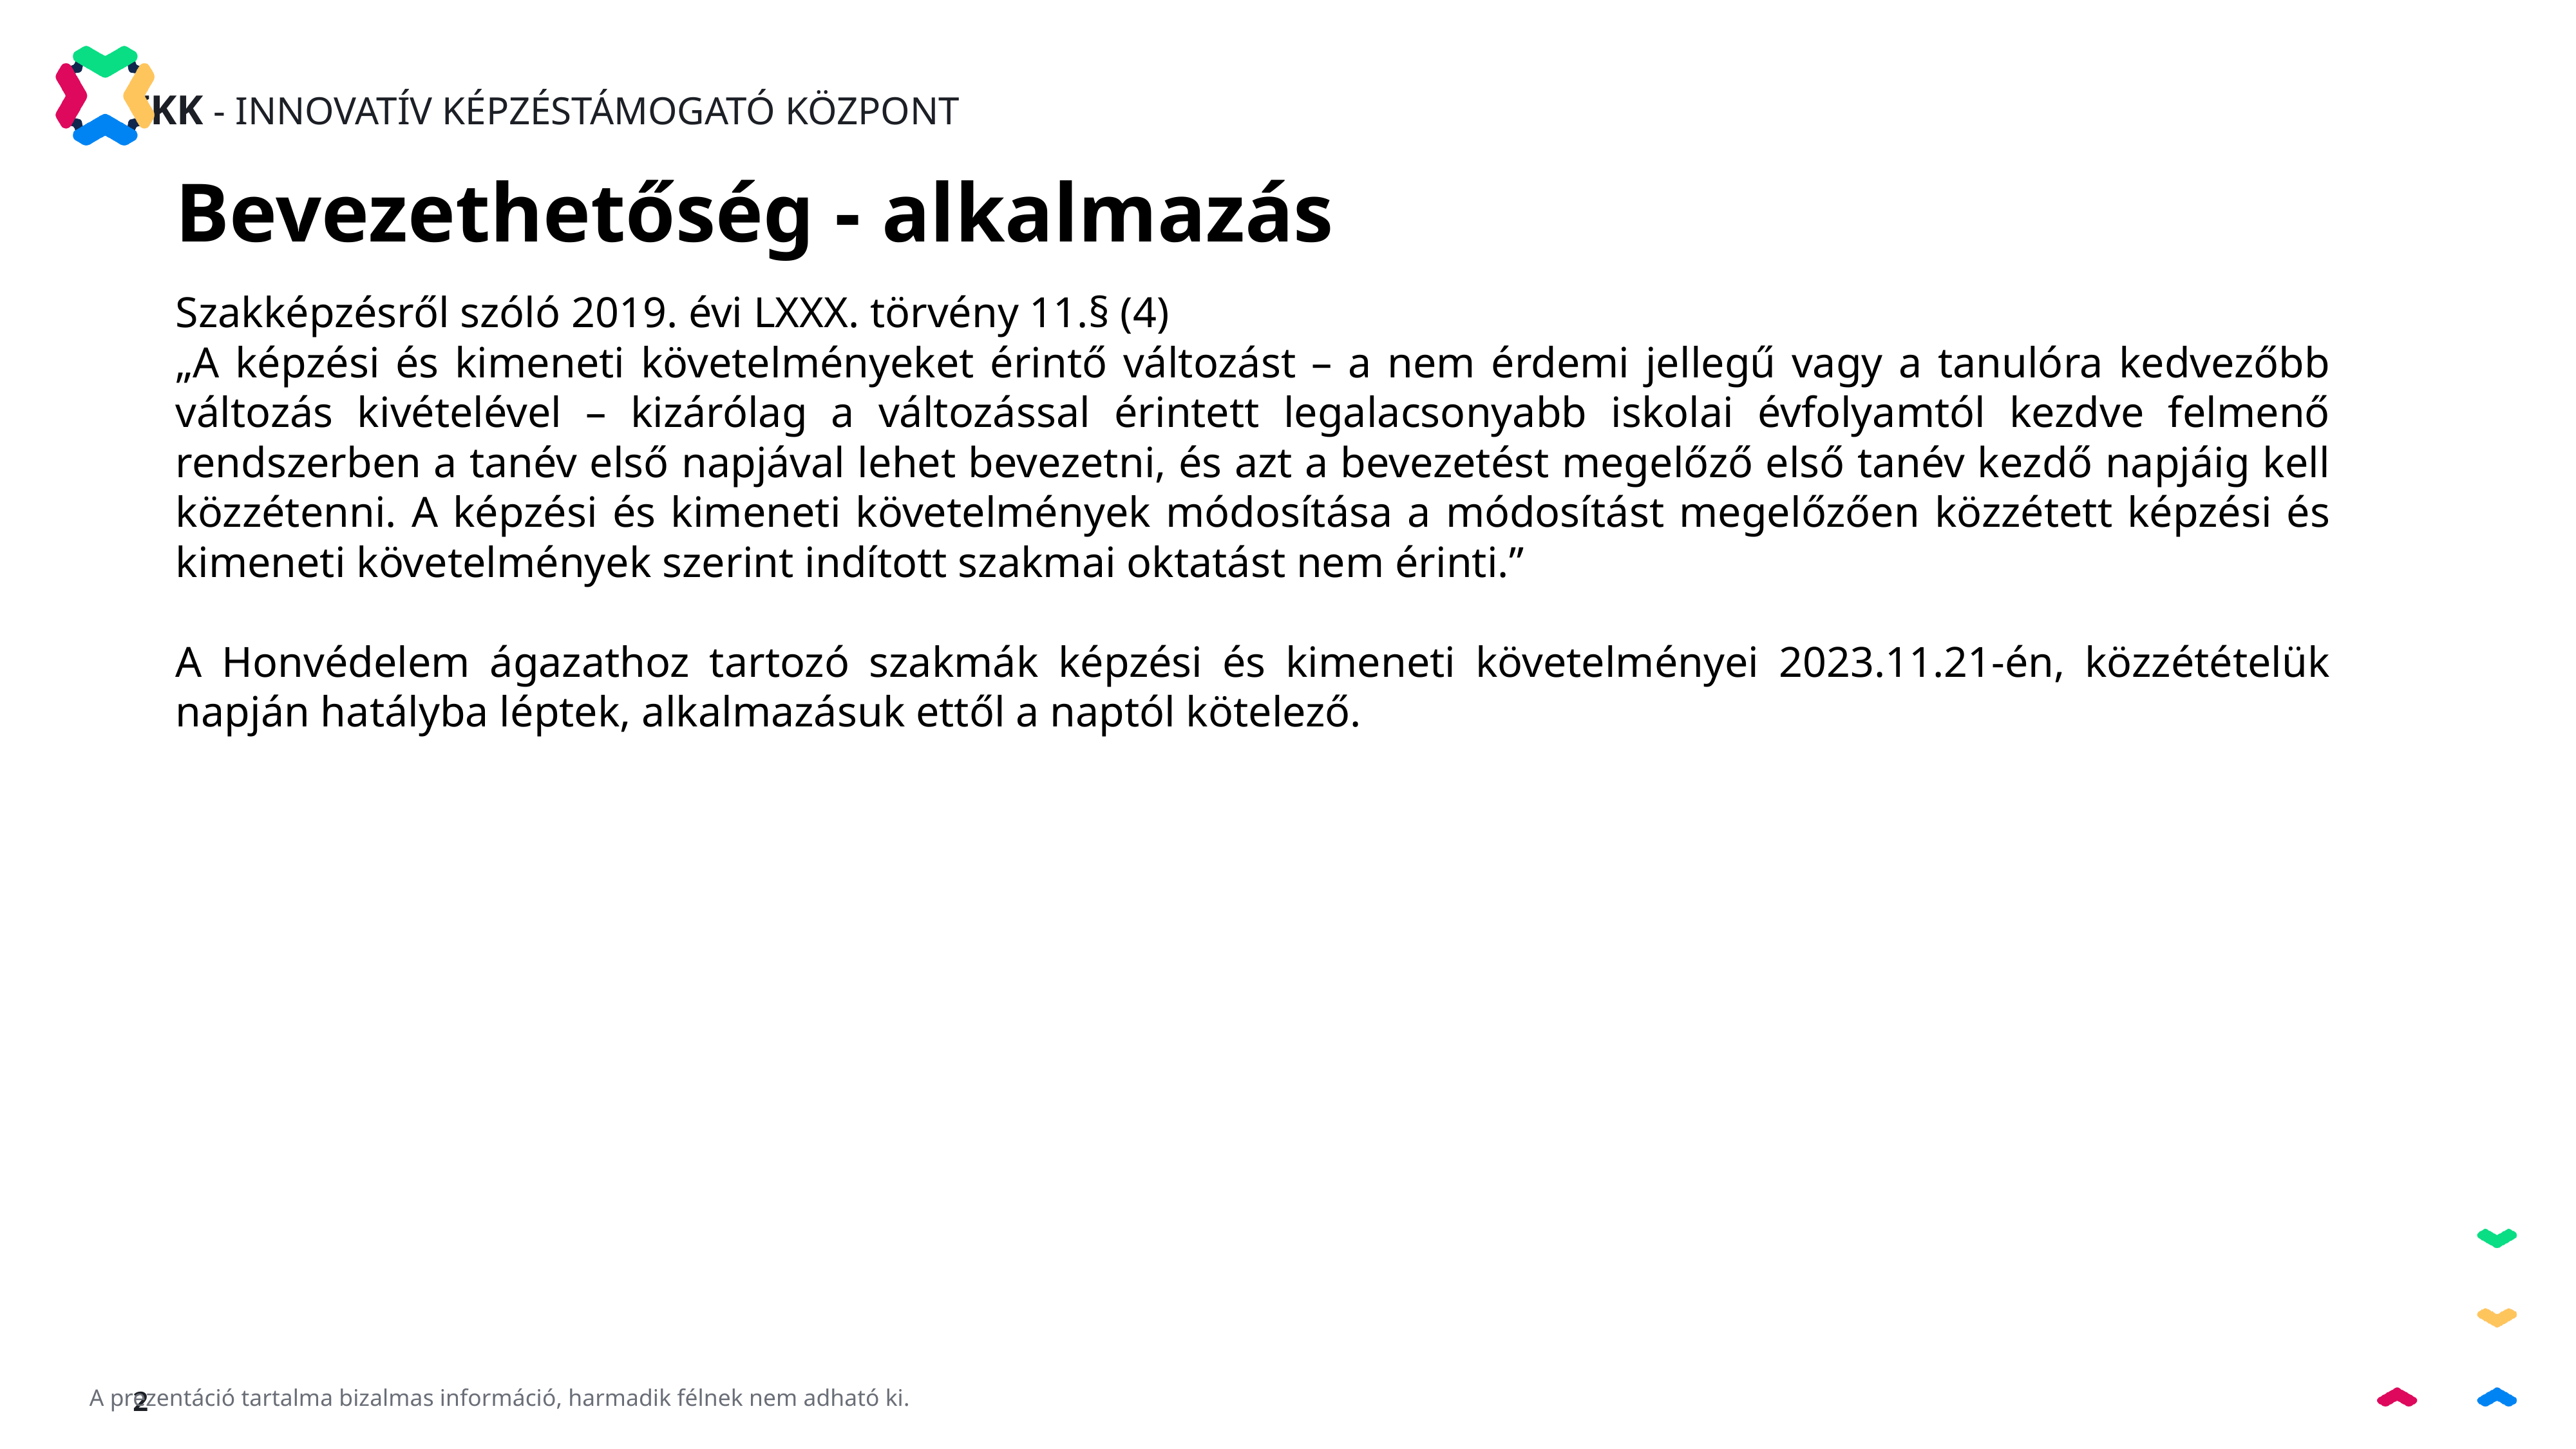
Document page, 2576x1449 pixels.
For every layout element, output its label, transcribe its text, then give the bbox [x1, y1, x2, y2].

list Szakképzésről szóló 2019. évi LXXX. törvény 11.§ (4) „A képzési és kimeneti követelményeket érintő változást – a nem érdemi jellegű vagy a tanulóra kedvezőbb változás kivételével – kizárólag a változással érintett legalacsonyabb iskolai évfolyamtól kezdve felmenő rendszerben a tanév első napjával lehet bevezetni, és azt a bevezetést megelőző első tanév kezdő napjáig kell közzétenni. A képzési és kimeneti követelmények módosítása a módosítást megelőzően közzétett képzési és kimeneti követelmények szerint indított szakmai oktatást nem érinti.” A Honvédelem ágazathoz tartozó szakmák képzési és kimeneti követelményei 2023.11.21-én, közzétételük napján hatályba léptek, alkalmazásuk ettől a naptól kötelező. [175, 286, 2332, 1288]
list Bevezethetőség - alkalmazás [175, 161, 2275, 286]
picture [55, 46, 155, 146]
picture [2377, 1229, 2517, 1406]
